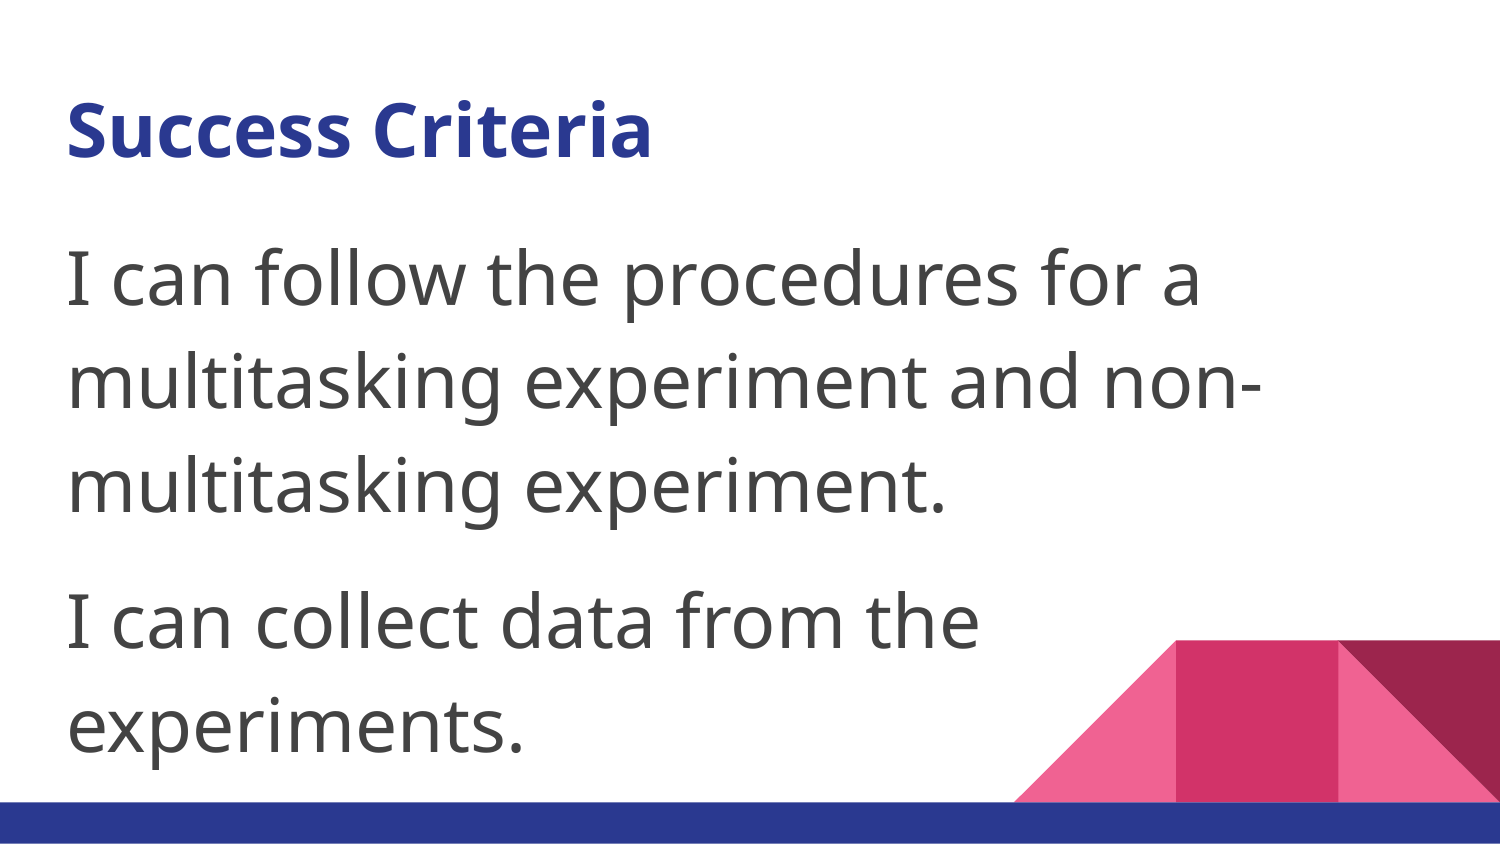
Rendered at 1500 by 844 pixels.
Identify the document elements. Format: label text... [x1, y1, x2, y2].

title Success Criteria [51, 67, 1449, 167]
list I can follow the procedures for a multitasking experiment and non-multitasking experiment. I can collect data from the experiments. [51, 201, 1449, 750]
